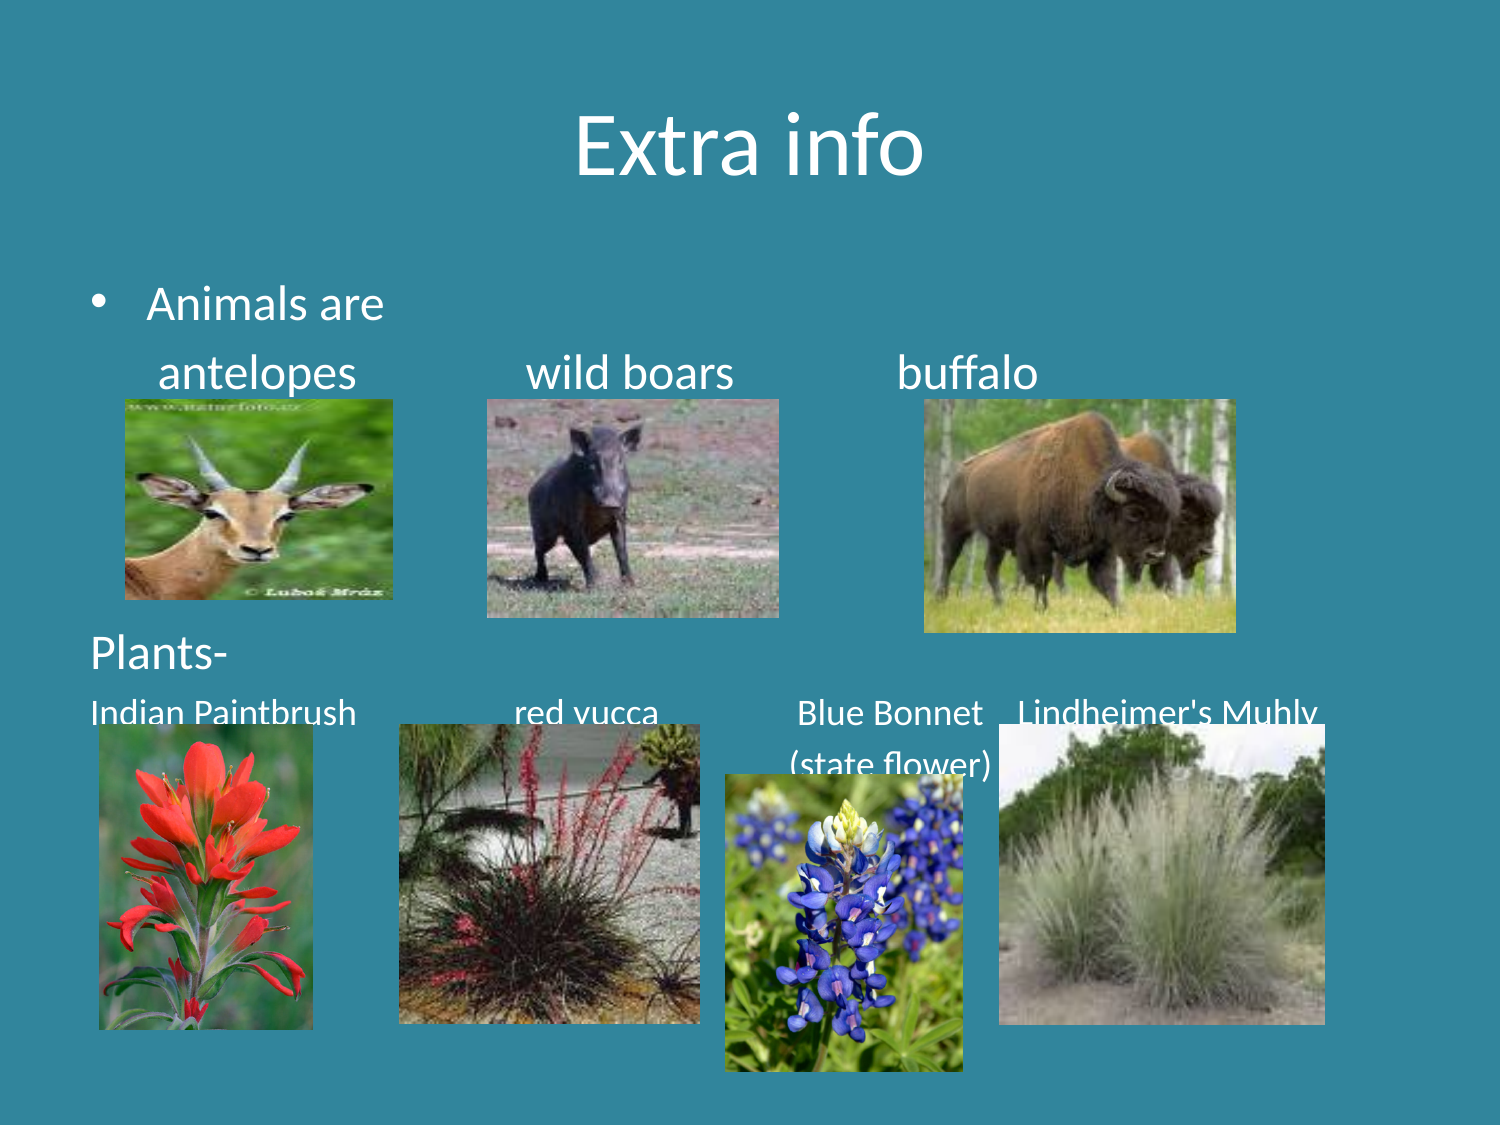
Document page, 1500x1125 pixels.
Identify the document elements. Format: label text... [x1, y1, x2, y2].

picture [99, 724, 313, 1030]
picture [999, 724, 1326, 1026]
picture [487, 399, 779, 619]
picture [399, 724, 701, 1024]
picture [124, 399, 393, 601]
list Animals are antelopes wild boars buffalo Plants- Indian Paintbrush red yucca Blue Bonnet Lindheimer's Muhly (state flower) [75, 262, 1425, 1005]
picture [724, 774, 963, 1073]
title Extra info [75, 45, 1425, 233]
picture [924, 399, 1236, 633]
